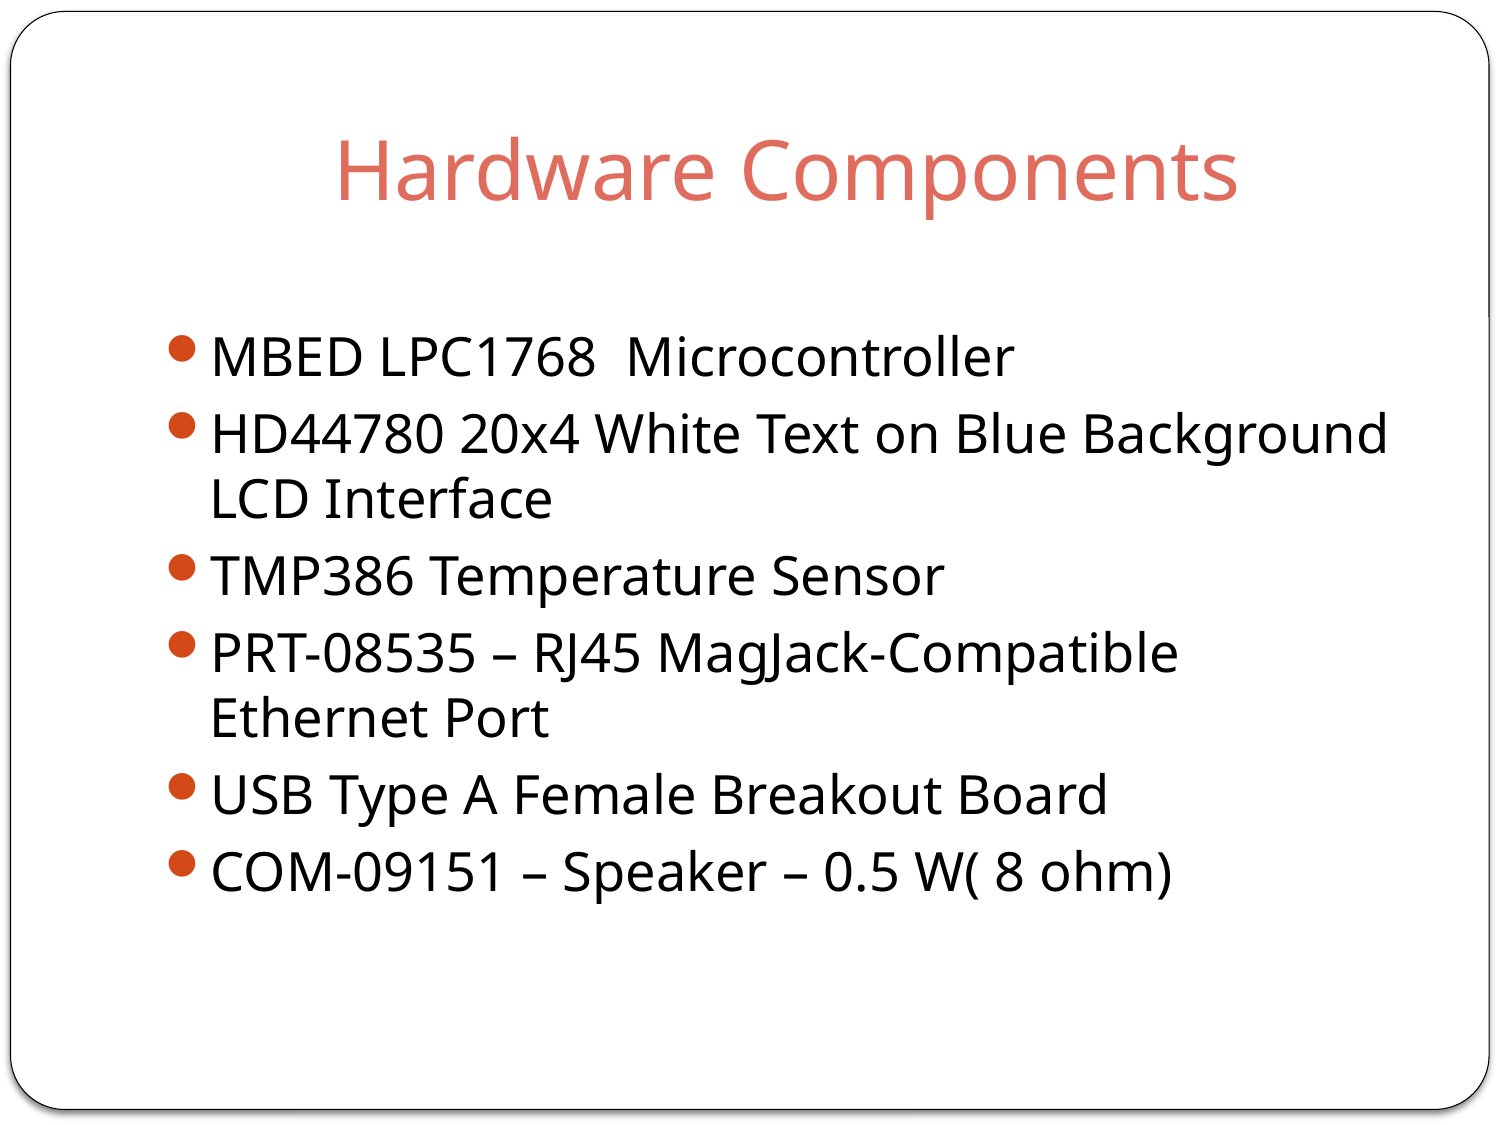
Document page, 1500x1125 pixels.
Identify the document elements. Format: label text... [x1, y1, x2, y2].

title Hardware Components [150, 45, 1425, 233]
list MBED LPC1768 Microcontroller HD44780 20x4 White Text on Blue Background LCD Interface TMP386 Temperature Sensor PRT-08535 – RJ45 MagJack-Compatible Ethernet Port USB Type A Female Breakout Board COM-09151 – Speaker – 0.5 W( 8 ohm) [150, 237, 1425, 988]
